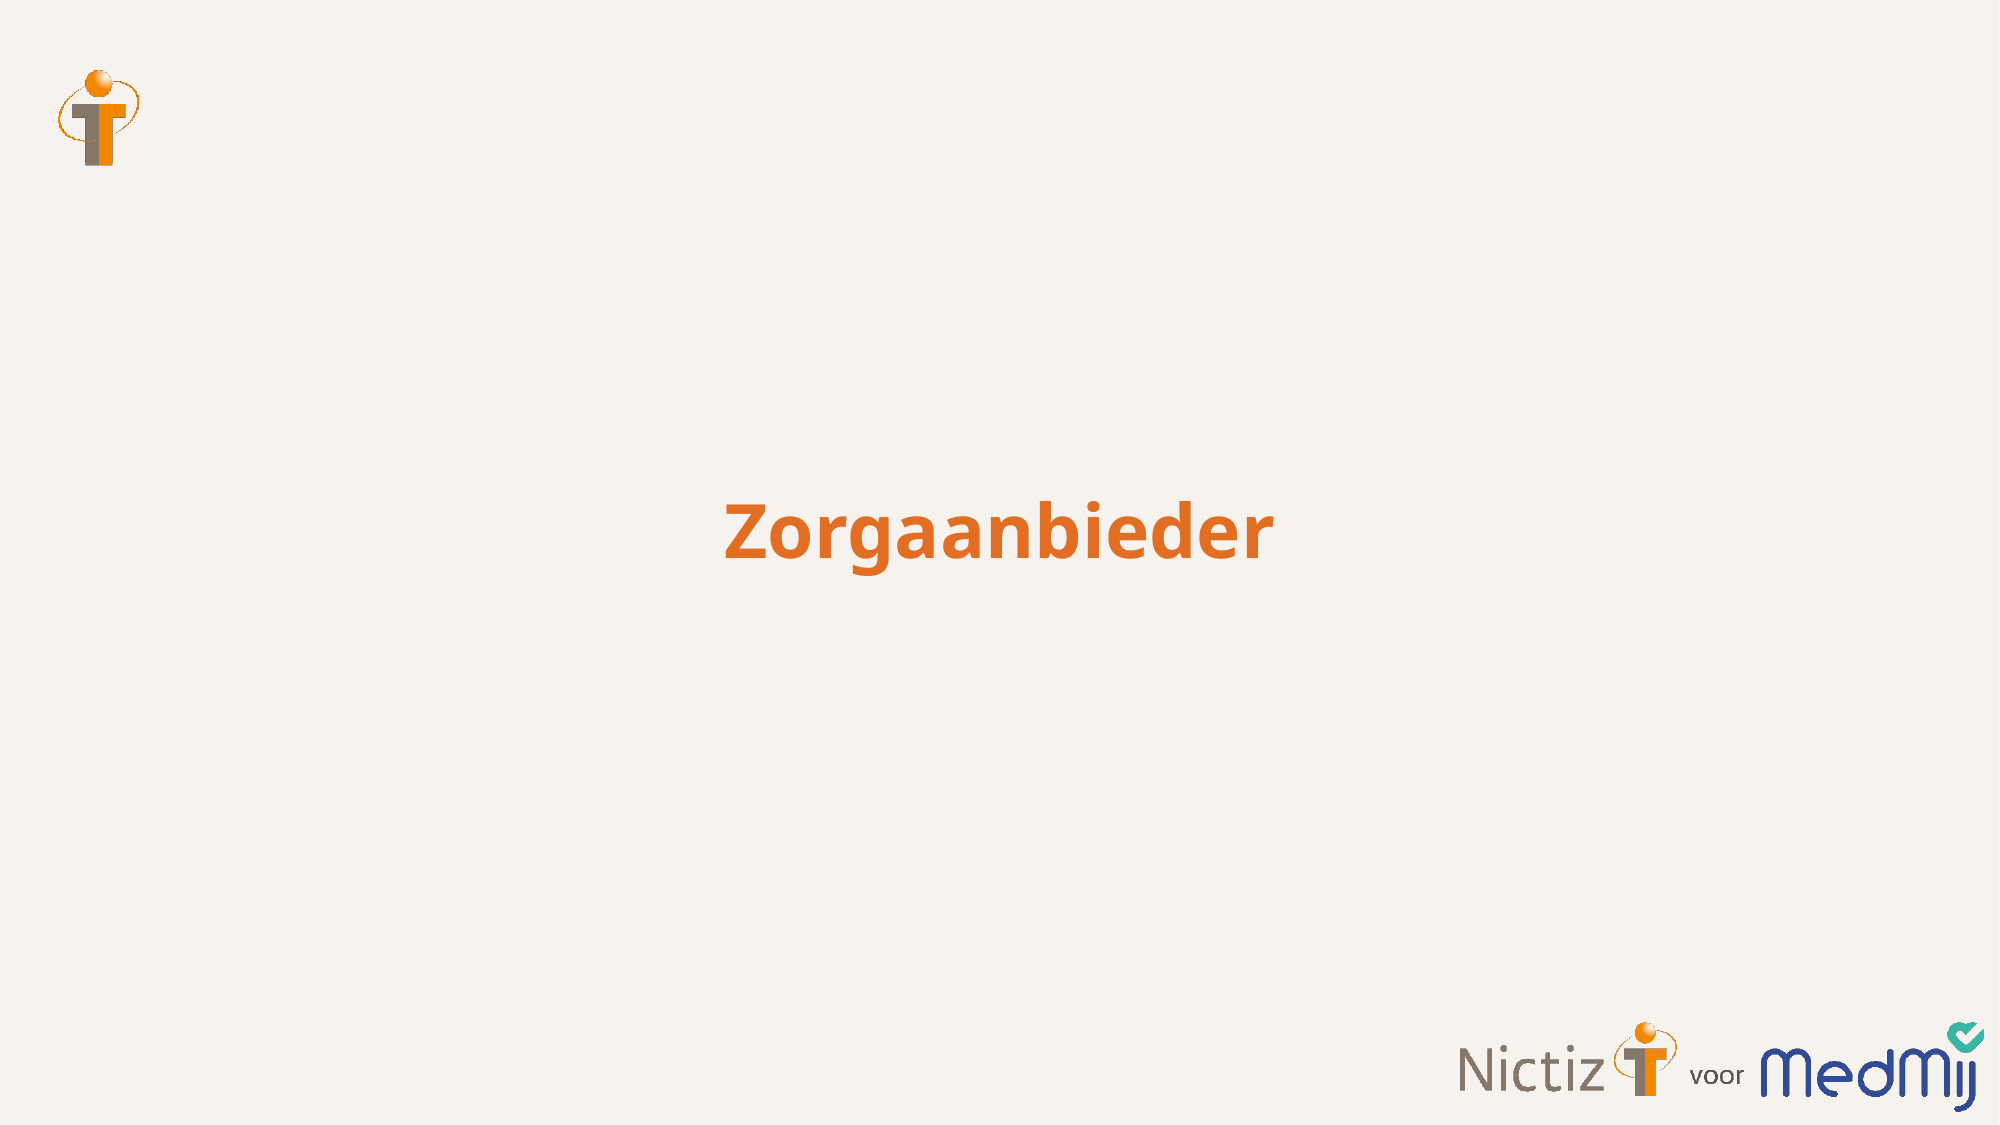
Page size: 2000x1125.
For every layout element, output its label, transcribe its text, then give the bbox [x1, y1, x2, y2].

picture [50, 66, 151, 187]
picture [1457, 1019, 1988, 1113]
title Zorgaanbieder [155, 386, 1844, 848]
